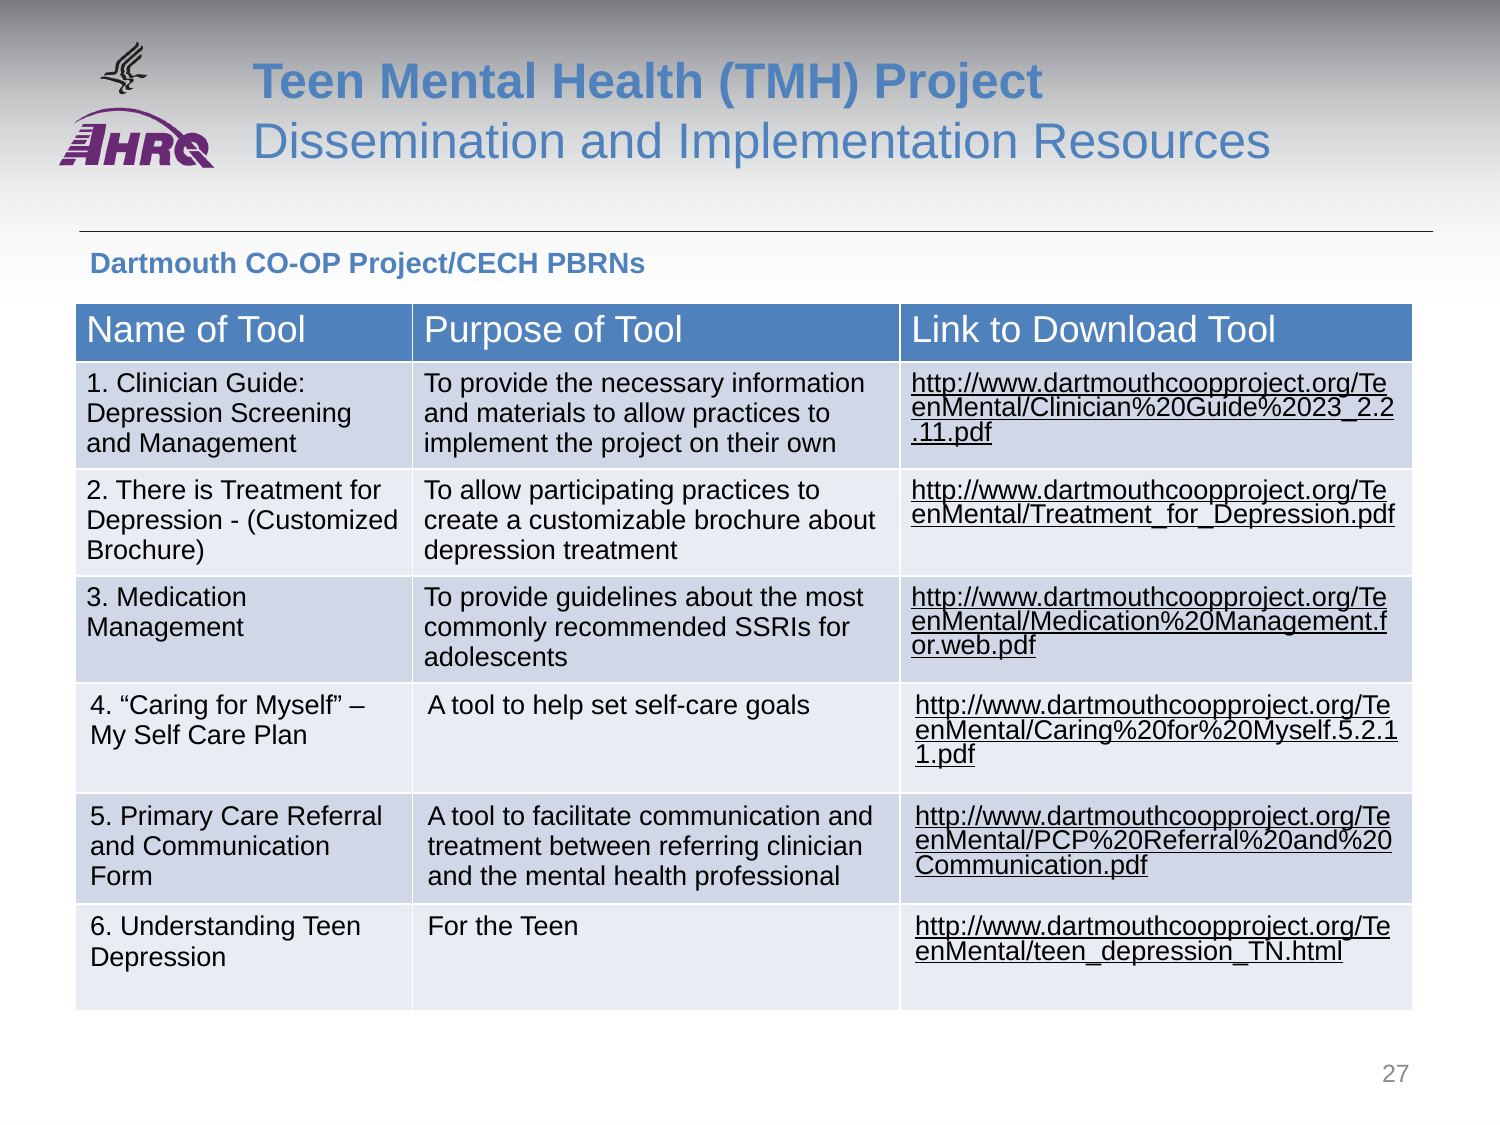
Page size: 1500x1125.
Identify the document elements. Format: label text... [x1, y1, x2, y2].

table_header Name of Tool [76, 304, 412, 361]
table_cell 4. “Caring for Myself” – My Self Care Plan [76, 684, 412, 792]
table_cell 3. Medication Management [76, 577, 412, 682]
table_cell http://www.dartmouthcoopproject.org/TeenMental/Treatment_for_Depression.pdf [901, 470, 1412, 575]
table_header Purpose of Tool [413, 304, 899, 361]
table_cell http://www.dartmouthcoopproject.org/TeenMental/teen_depression_TN.html [901, 905, 1412, 1010]
table_header Link to Download Tool [901, 304, 1412, 361]
table_cell For the Teen [413, 905, 899, 1010]
slide_number 27 [1074, 1042, 1425, 1103]
table_cell 6. Understanding Teen Depression [76, 905, 412, 1010]
table_cell To provide guidelines about the most commonly recommended SSRIs for adolescents [413, 577, 899, 682]
table_cell 1. Clinician Guide: Depression Screening and Management [76, 363, 412, 468]
picture [0, 0, 1500, 1125]
title Teen Mental Health (TMH) Project Dissemination and Implementation Resources [237, 37, 1498, 225]
table_cell A tool to help set self-care goals [413, 684, 899, 792]
table_cell A tool to facilitate communication and treatment between referring clinician and the mental health professional [413, 794, 899, 903]
table_cell http://www.dartmouthcoopproject.org/TeenMental/Caring%20for%20Myself.5.2.11.pdf [901, 684, 1412, 792]
table_cell To provide the necessary information and materials to allow practices to implement the project on their own [413, 363, 899, 468]
table_cell http://www.dartmouthcoopproject.org/TeenMental/Clinician%20Guide%2023_2.2.11.pdf [901, 363, 1412, 468]
table_cell 5. Primary Care Referral and Communication Form [76, 794, 412, 903]
table_cell http://www.dartmouthcoopproject.org/TeenMental/Medication%20Management.for.web.pdf [901, 577, 1412, 682]
table_cell http://www.dartmouthcoopproject.org/TeenMental/PCP%20Referral%20and%20Communication.pdf [901, 794, 1412, 903]
text_box Dartmouth CO-OP Project/CECH PBRNs [74, 237, 1113, 288]
table_cell To allow participating practices to create a customizable brochure about depression treatment [413, 470, 899, 575]
table_cell 2. There is Treatment for Depression - (Customized Brochure) [76, 470, 412, 575]
